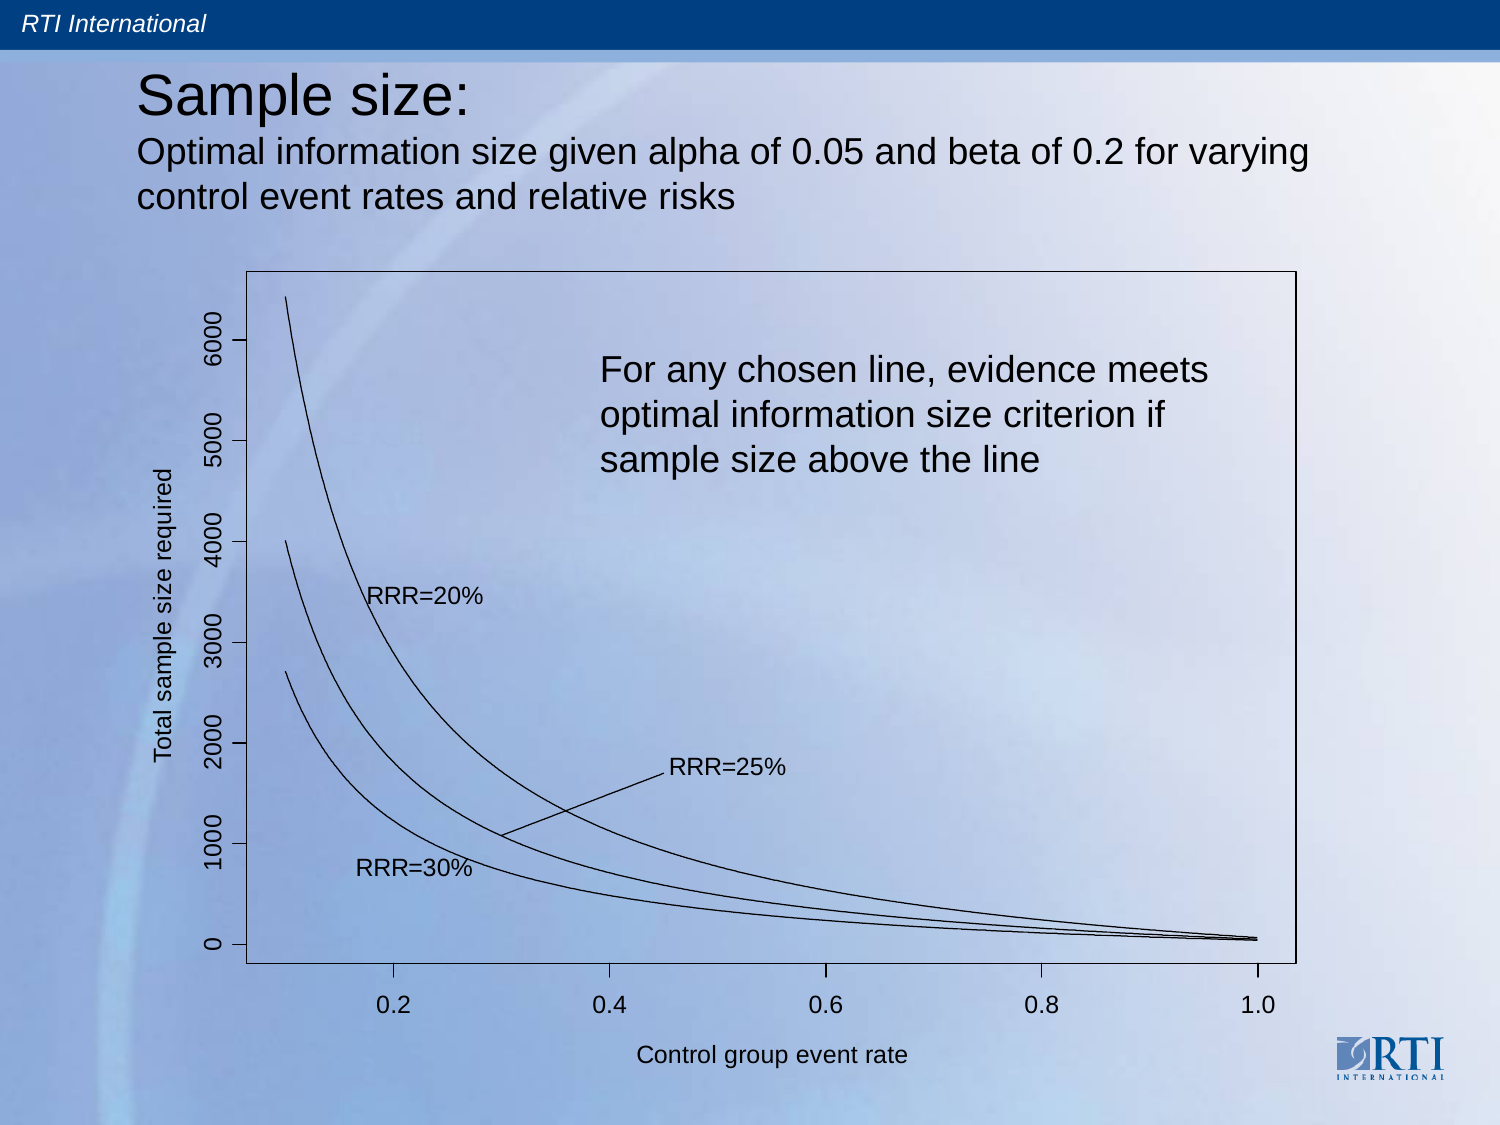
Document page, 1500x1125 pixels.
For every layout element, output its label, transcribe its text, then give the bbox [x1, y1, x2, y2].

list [124, 149, 1368, 1111]
text_box Sample size: Optimal information size given alpha of 0.05 and beta of 0.2 for varying control event rates and relative risks [121, 50, 1413, 225]
picture [0, 63, 1500, 1125]
